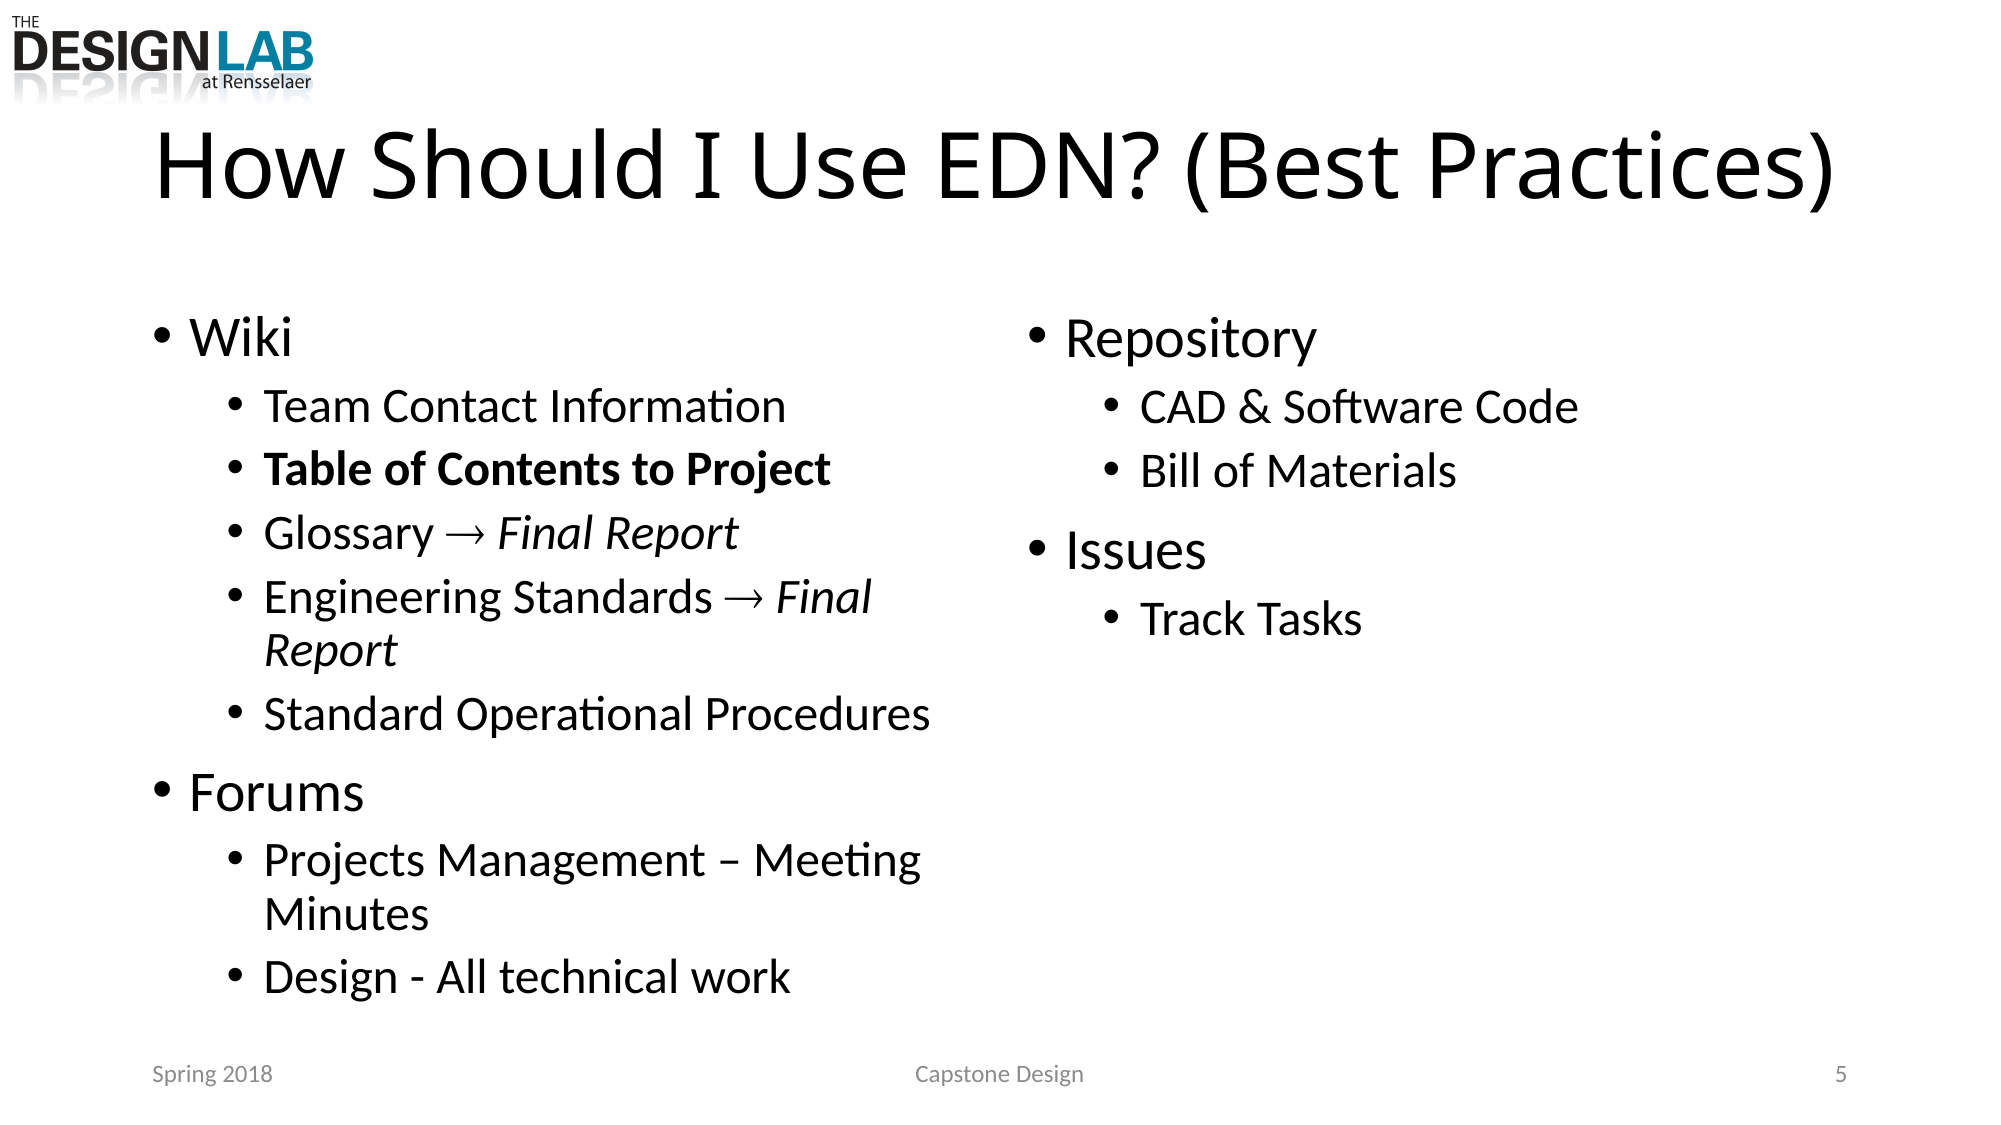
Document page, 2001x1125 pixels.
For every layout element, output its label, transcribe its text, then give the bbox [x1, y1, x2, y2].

list Wiki Team Contact Information Table of Contents to Project Glossary  Final Report Engineering Standards  Final Report Standard Operational Procedures Forums Projects Management – Meeting Minutes Design - All technical work [137, 299, 988, 1014]
picture [291, 54, 304, 59]
picture [12, 16, 313, 113]
list Repository CAD & Software Code Bill of Materials Issues Track Tasks [1012, 299, 1863, 1014]
picture [259, 42, 268, 55]
picture [291, 38, 303, 47]
slide_number 5 [1412, 1042, 1863, 1103]
title How Should I Use EDN? (Best Practices) [137, 59, 1863, 278]
slide_number Spring 2018 [137, 1042, 588, 1103]
footer Capstone Design [662, 1042, 1338, 1103]
